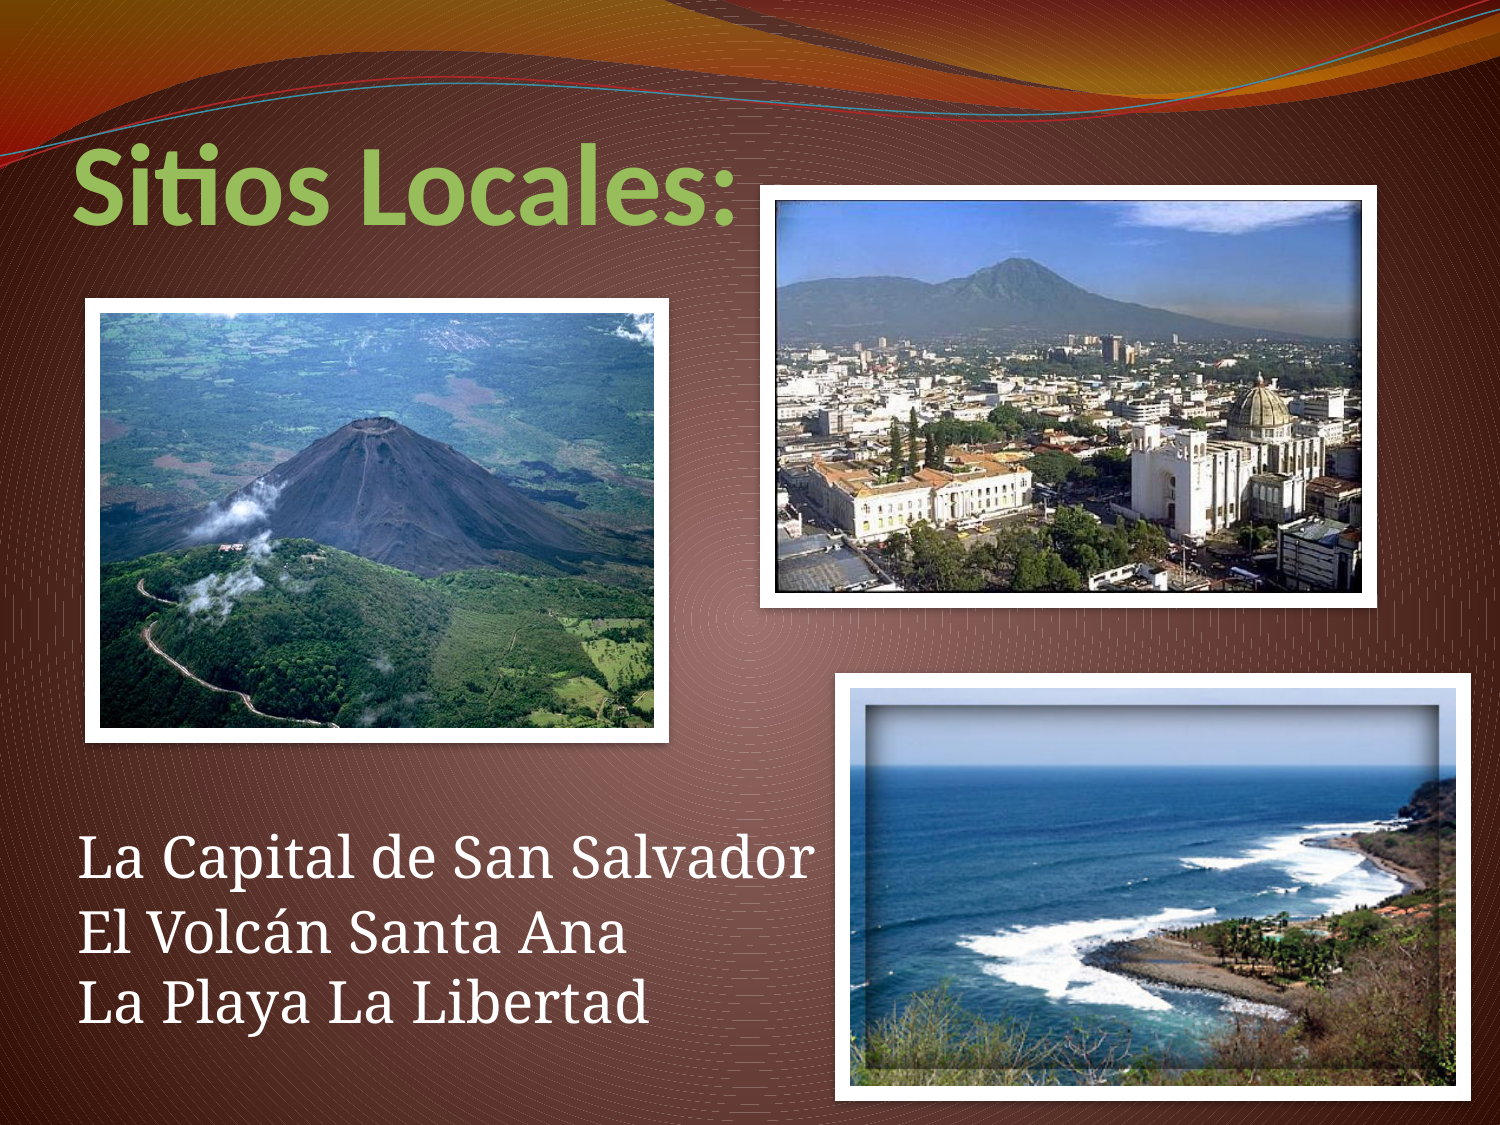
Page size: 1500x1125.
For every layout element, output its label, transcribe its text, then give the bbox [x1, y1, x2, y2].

text_box El Volcán Santa Ana La Playa La Libertad [62, 898, 700, 1043]
text_box La Capital de San Salvador [62, 812, 842, 898]
title Sitios Locales: [0, 87, 813, 249]
picture [849, 687, 1457, 1087]
picture [99, 312, 655, 729]
picture [774, 199, 1363, 594]
